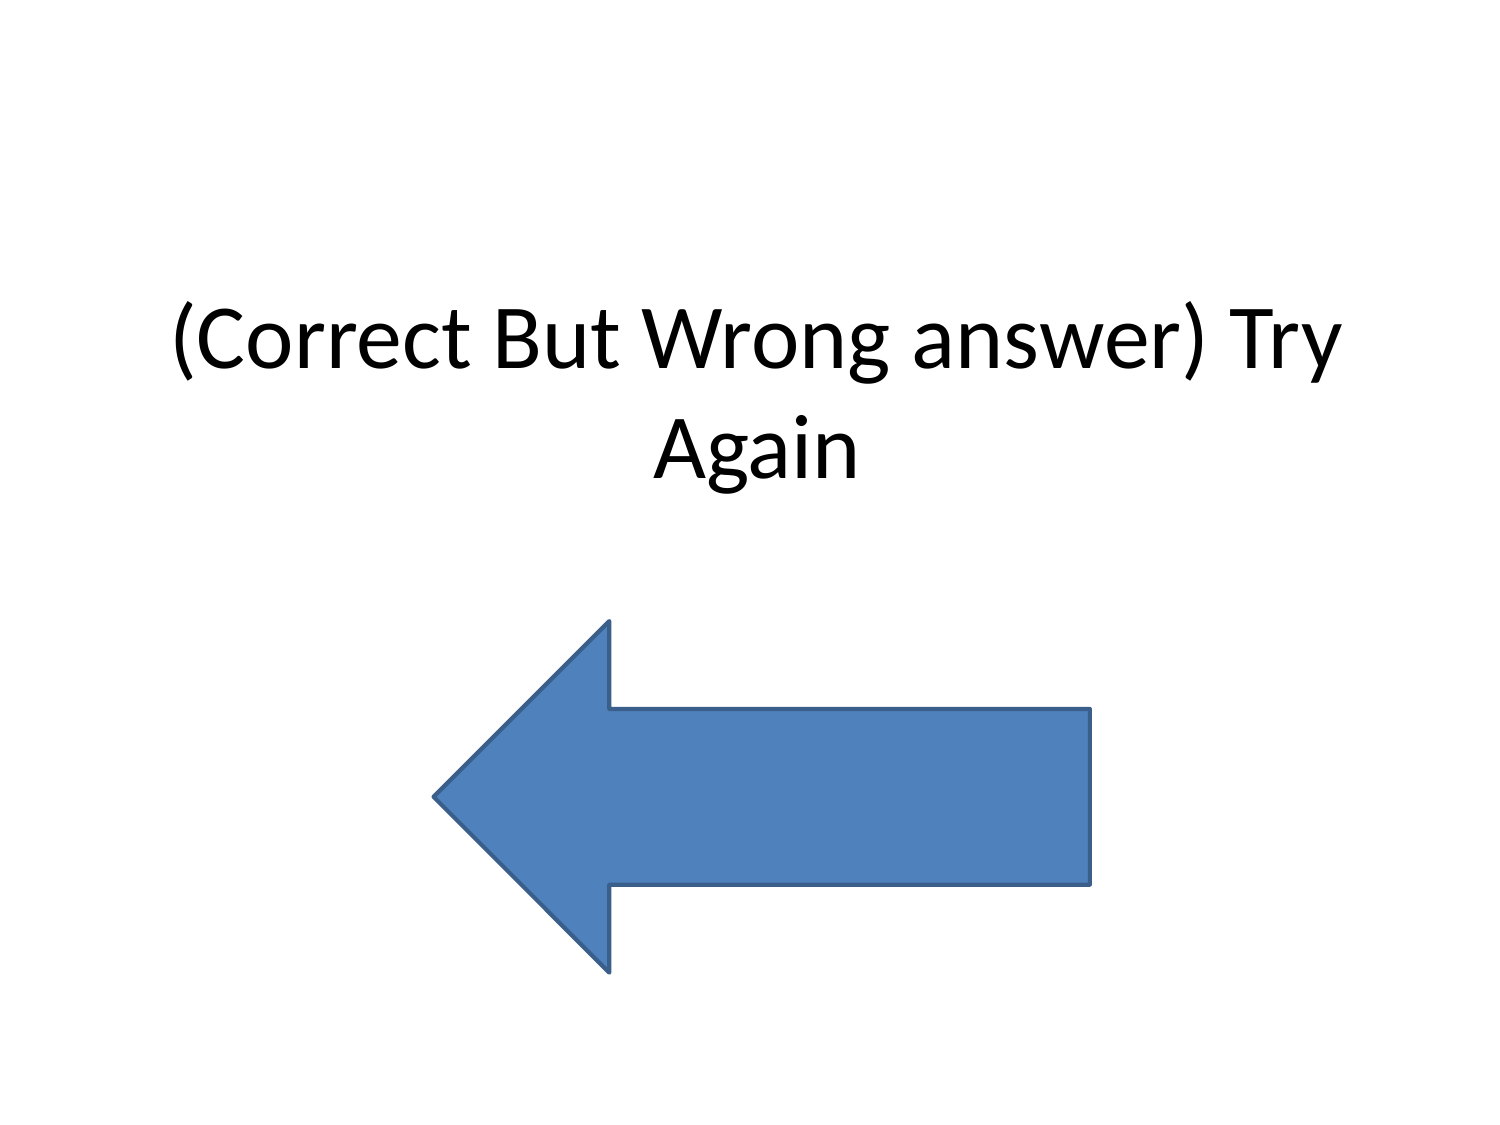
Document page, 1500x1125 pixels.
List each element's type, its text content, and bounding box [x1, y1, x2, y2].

text_box [431, 619, 1092, 975]
title (Correct But Wrong answer) Try Again [82, 292, 1432, 481]
